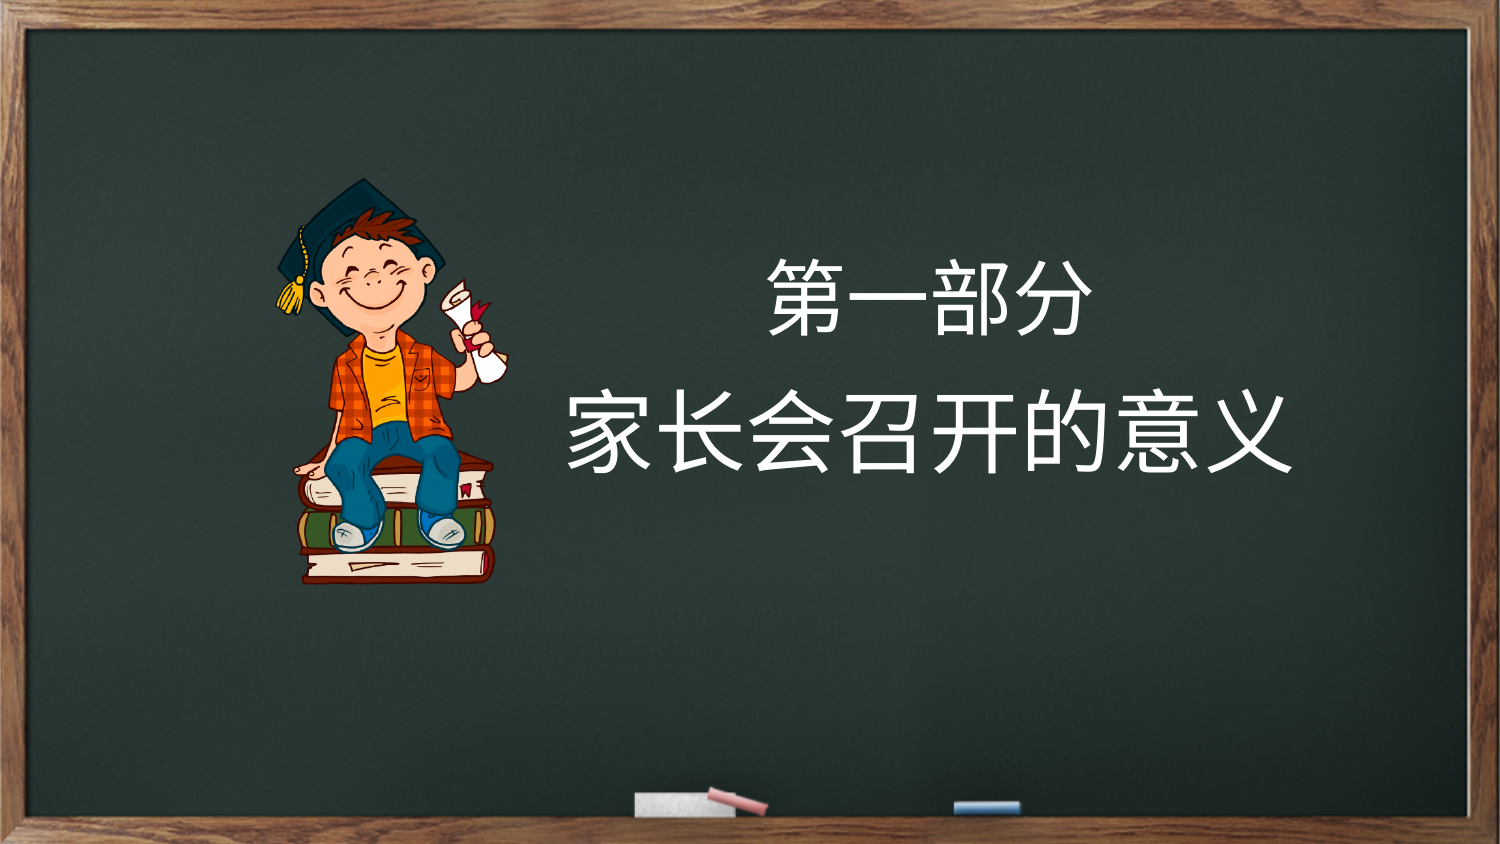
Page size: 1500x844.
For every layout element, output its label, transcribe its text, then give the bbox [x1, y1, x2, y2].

text_box 第一部分 [656, 238, 1203, 354]
text_box 家长会召开的意义 [612, 367, 1335, 492]
picture [0, 0, 1500, 844]
